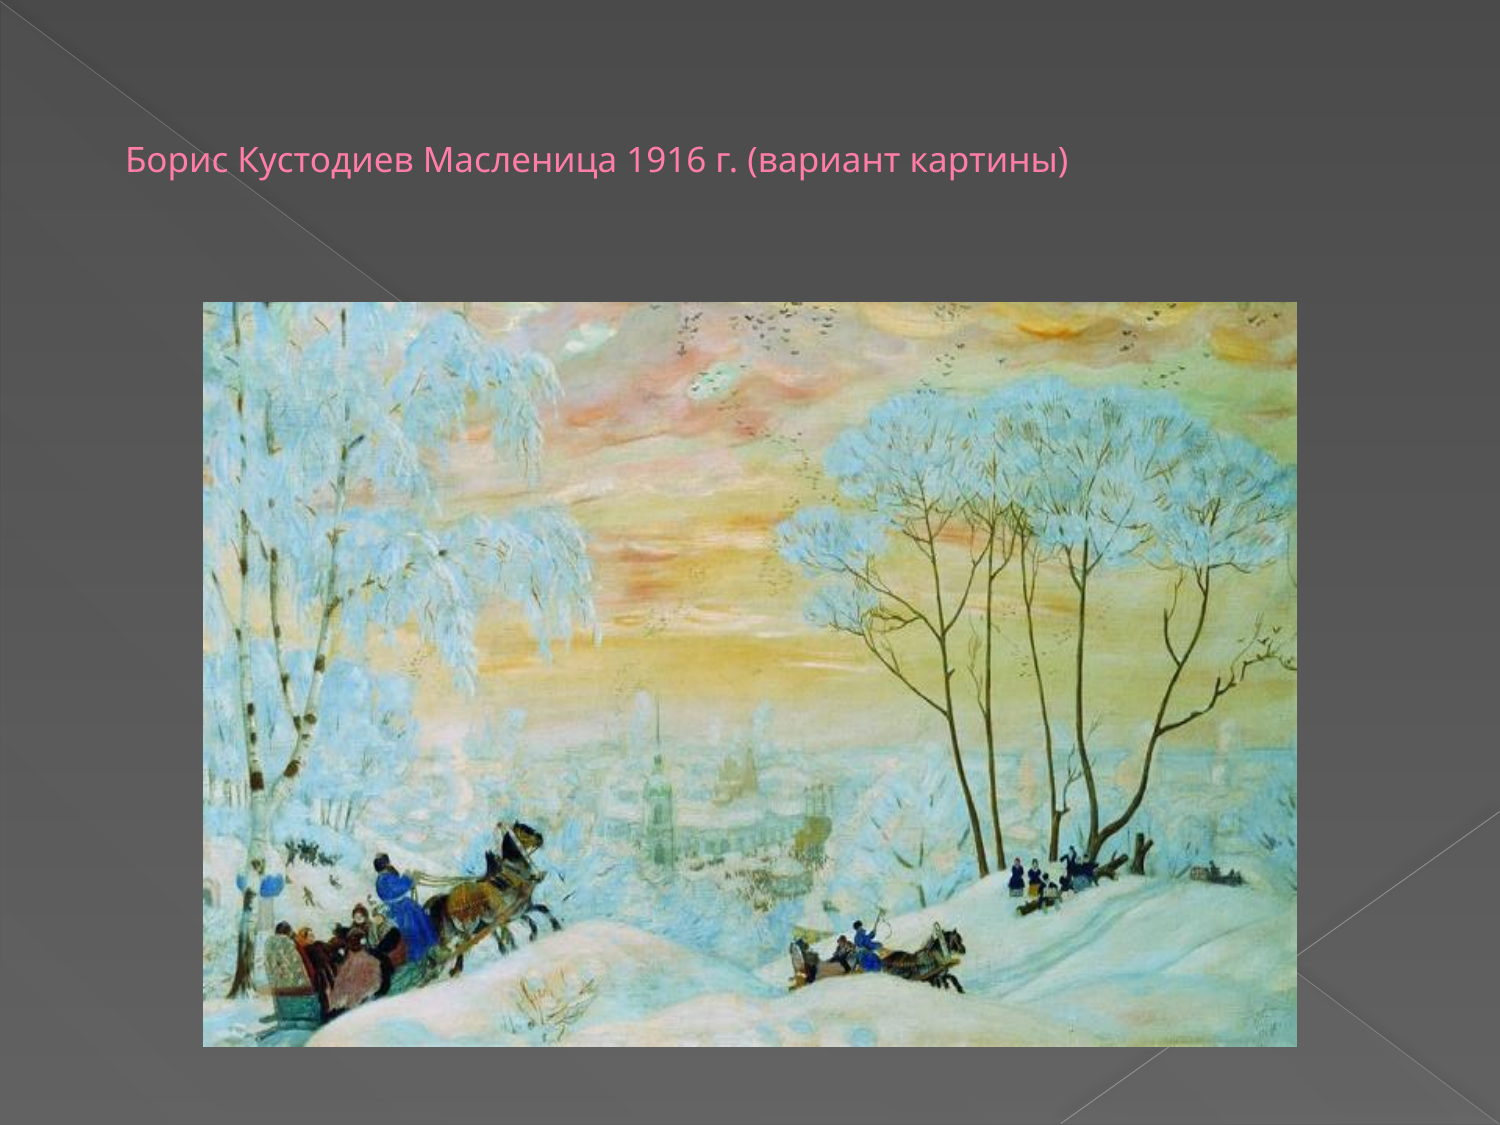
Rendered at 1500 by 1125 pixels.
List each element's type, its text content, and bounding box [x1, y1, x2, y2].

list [202, 302, 1298, 1048]
title Борис Кустодиев Масленица 1916 г. (вариант картины) [75, 43, 1425, 274]
